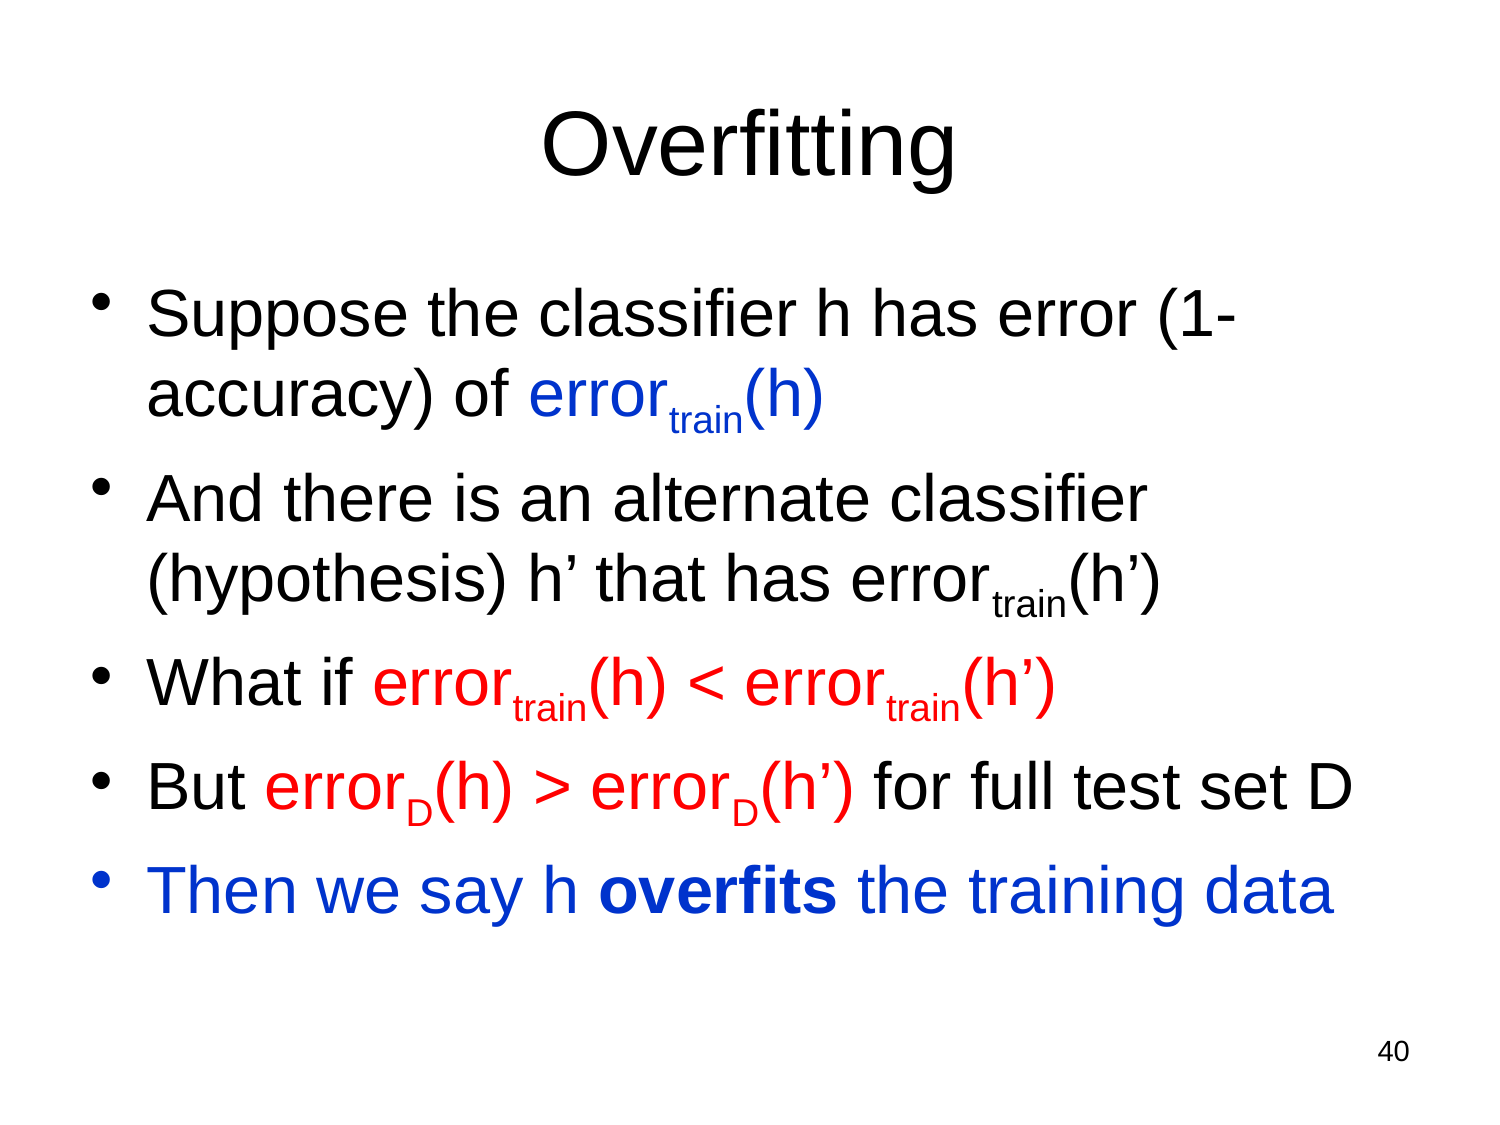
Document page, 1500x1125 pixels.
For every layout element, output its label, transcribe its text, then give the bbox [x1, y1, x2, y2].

title Overfitting [75, 45, 1425, 233]
list Suppose the classifier h has error (1-accuracy) of errortrain(h) And there is an alternate classifier (hypothesis) h’ that has errortrain(h’) What if errortrain(h) < errortrain(h’) But errorD(h) > errorD(h’) for full test set D Then we say h overfits the training data [75, 262, 1425, 1005]
slide_number 40 [1074, 1024, 1426, 1103]
